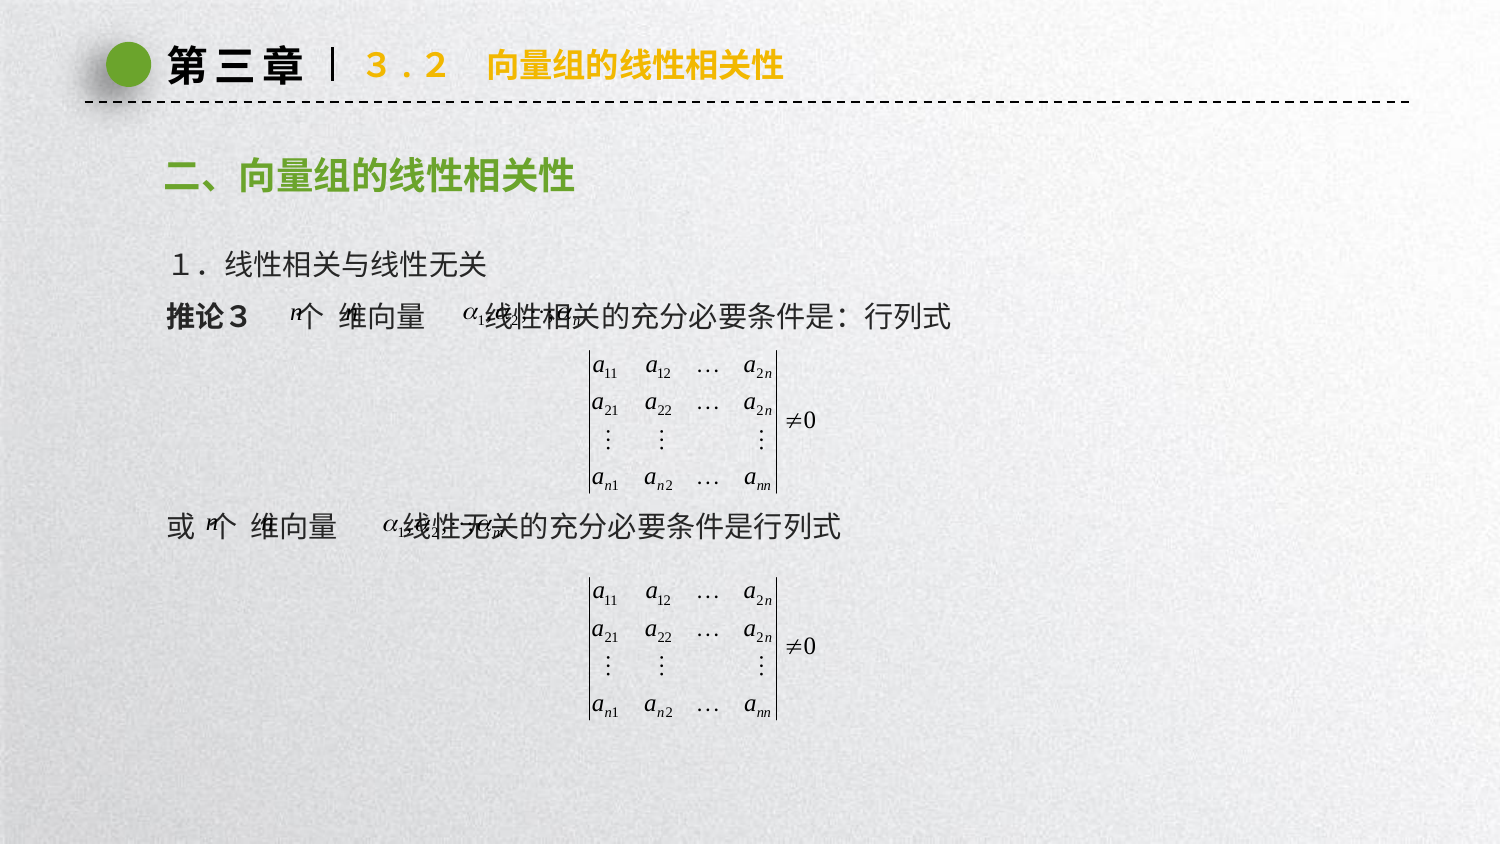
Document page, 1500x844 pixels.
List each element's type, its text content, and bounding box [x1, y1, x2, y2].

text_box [257, 512, 279, 537]
text_box ３.２ 向量组的线性相关性 [346, 37, 800, 92]
text_box 二、向量组的线性相关性 [148, 144, 1360, 205]
text_box １．线性相关与线性无关 推论３ 个 维向量 线性相关的充分必要条件是：行列式 或 个 维向量 线性无关的充分必要条件是行列式 [151, 220, 1362, 551]
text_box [201, 512, 224, 537]
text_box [584, 344, 825, 500]
text_box 第三章 [152, 32, 320, 97]
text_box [584, 571, 825, 727]
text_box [379, 505, 509, 544]
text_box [459, 294, 585, 332]
picture [0, 0, 1500, 844]
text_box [341, 303, 363, 327]
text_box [285, 303, 308, 327]
text_box [104, 39, 152, 90]
